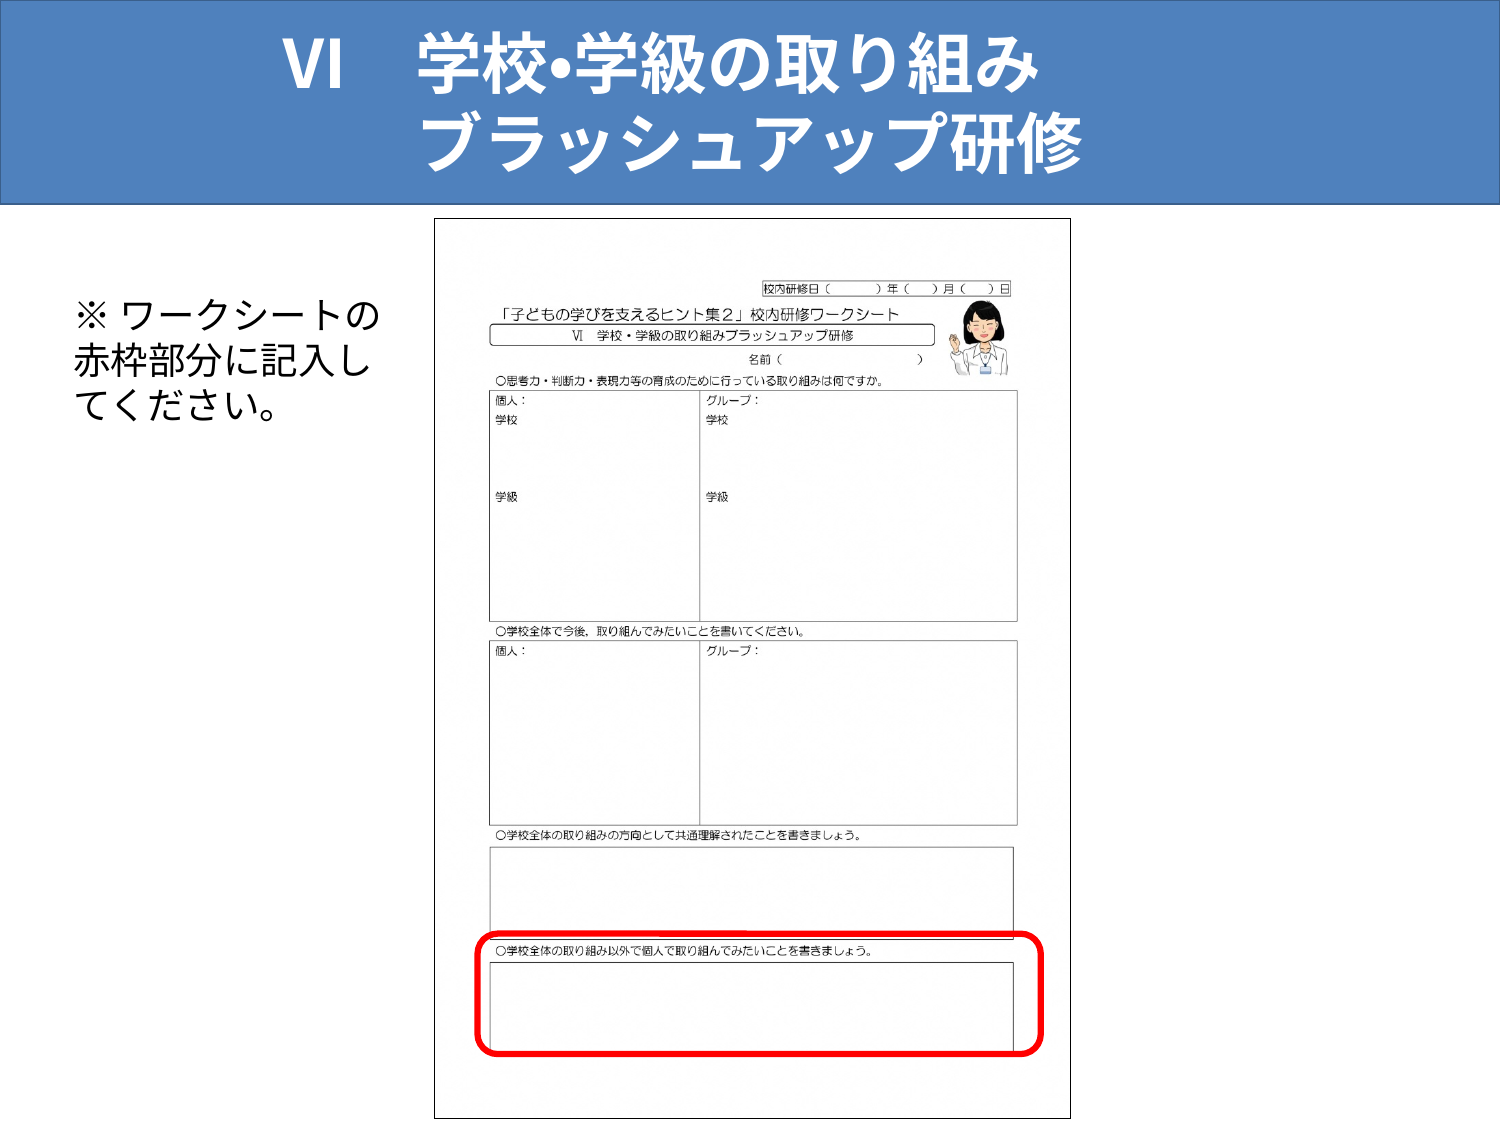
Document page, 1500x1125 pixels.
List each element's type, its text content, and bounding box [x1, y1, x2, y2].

picture [433, 217, 1071, 1119]
text_box Ⅵ 学校・学級の取り組み ブラッシュアップ研修 [0, 0, 1500, 205]
text_box ※ワークシートの赤枠部分に記入してください。 [58, 284, 399, 434]
